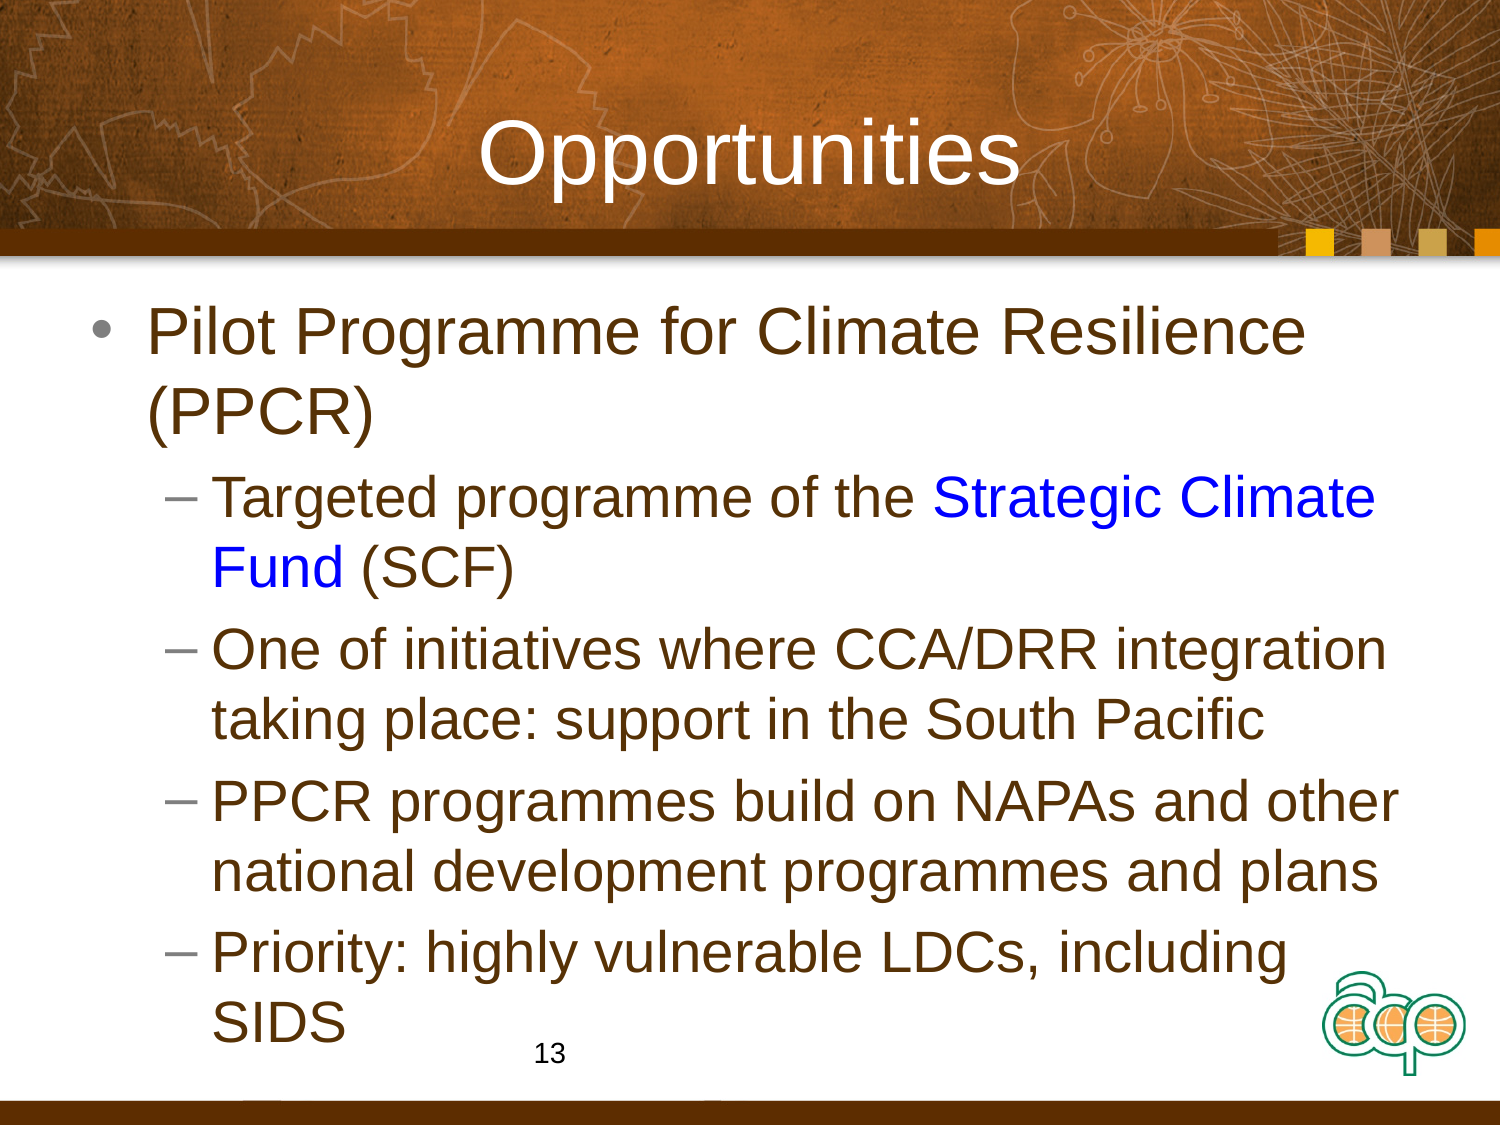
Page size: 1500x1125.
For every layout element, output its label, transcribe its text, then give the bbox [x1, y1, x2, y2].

slide_number 13 [518, 1027, 869, 1071]
title Opportunities [74, 62, 1426, 234]
list Pilot Programme for Climate Resilience (PPCR) Targeted programme of the Strategic Climate Fund (SCF) One of initiatives where CCA/DRR integration taking place: support in the South Pacific PPCR programmes build on NAPAs and other national development programmes and plans Priority: highly vulnerable LDCs, including SIDS [74, 280, 1426, 936]
picture [0, 0, 1500, 1125]
